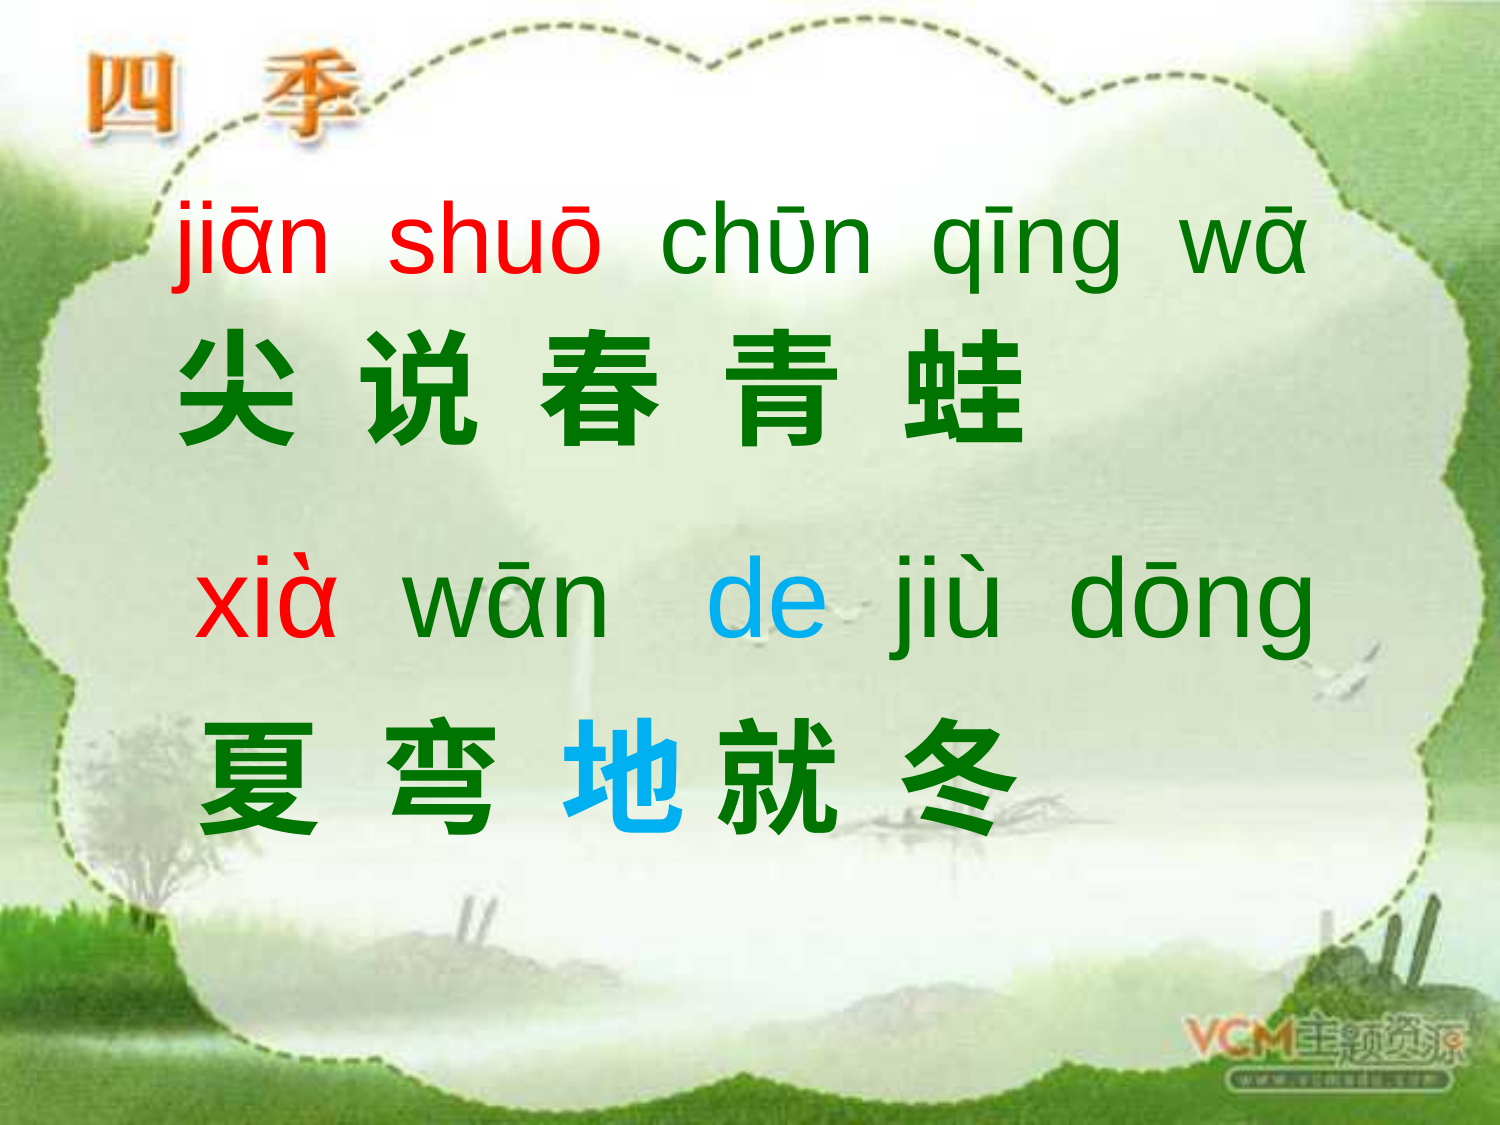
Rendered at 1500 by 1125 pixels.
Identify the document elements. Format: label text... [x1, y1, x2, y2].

picture [0, 0, 1500, 1125]
text_box xiὰ wᾱn de jiù dōng [116, 517, 1358, 667]
text_box 尖 说 春 青 蛙 [159, 302, 1390, 468]
text_box jiᾱn shuō chῡn qīng wᾱ [159, 166, 1359, 302]
text_box 夏 弯 地 就 冬 [182, 692, 1500, 858]
